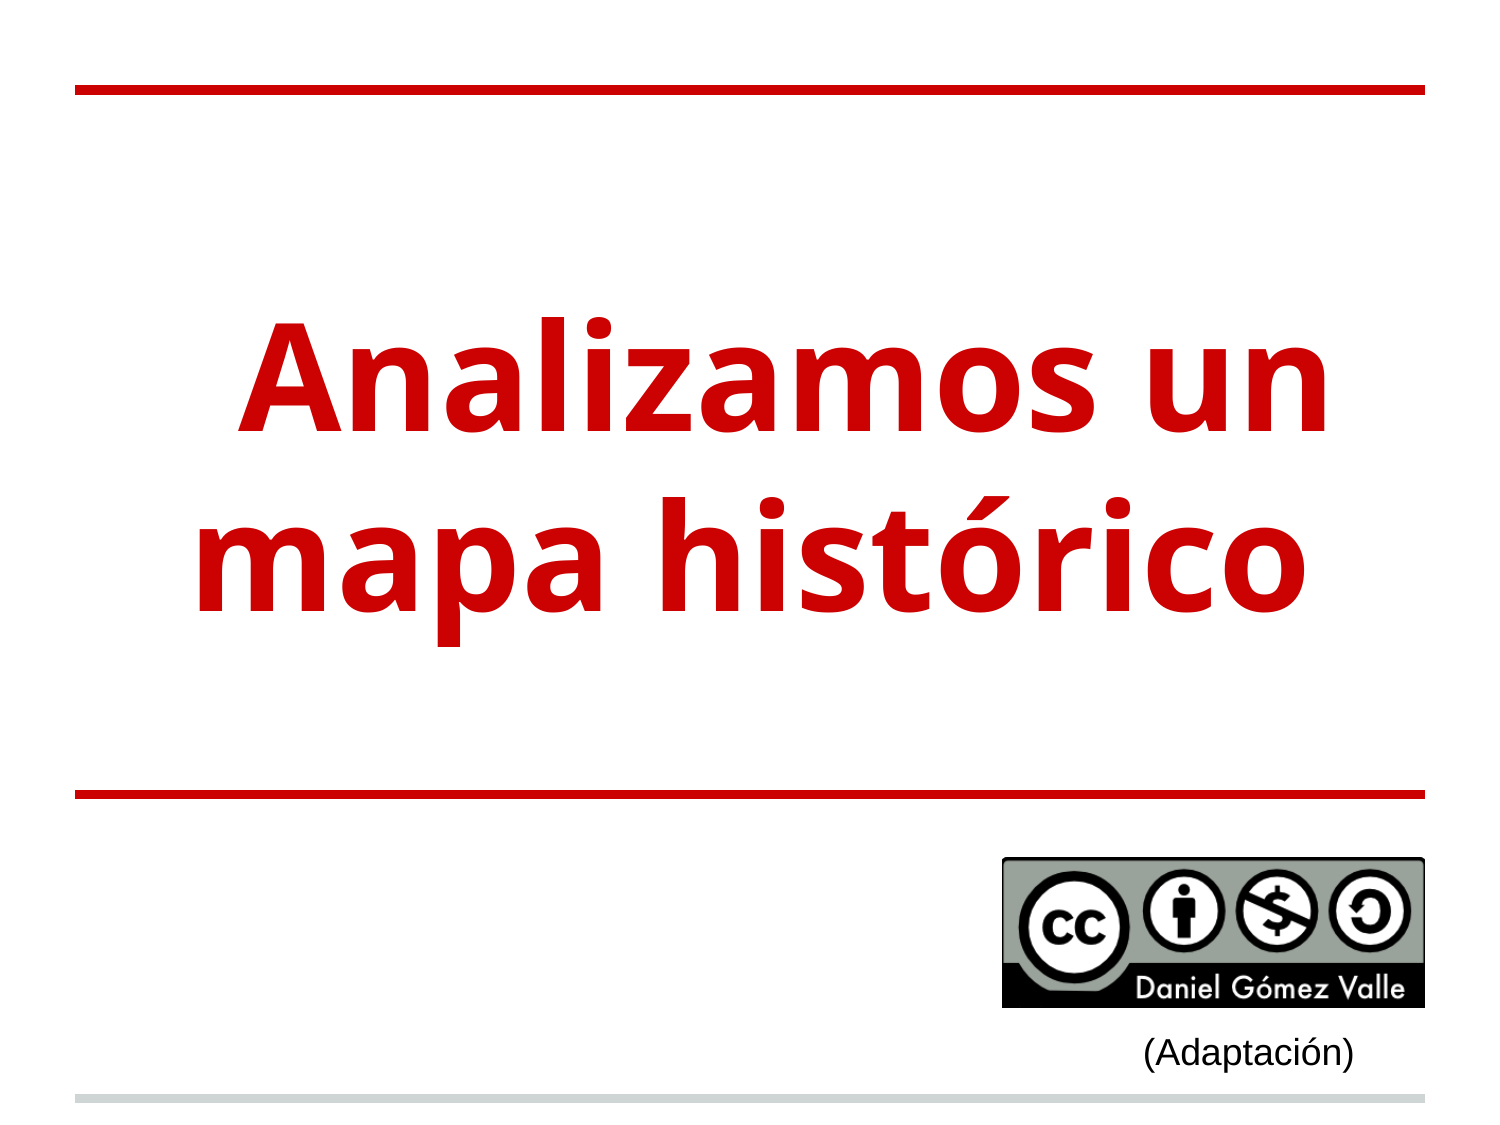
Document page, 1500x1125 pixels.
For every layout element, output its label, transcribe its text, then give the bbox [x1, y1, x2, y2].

title Analizamos un mapa histórico [75, 266, 1425, 782]
text_box (Adaptación) [1127, 987, 1375, 1114]
text_box [1002, 857, 1425, 1008]
